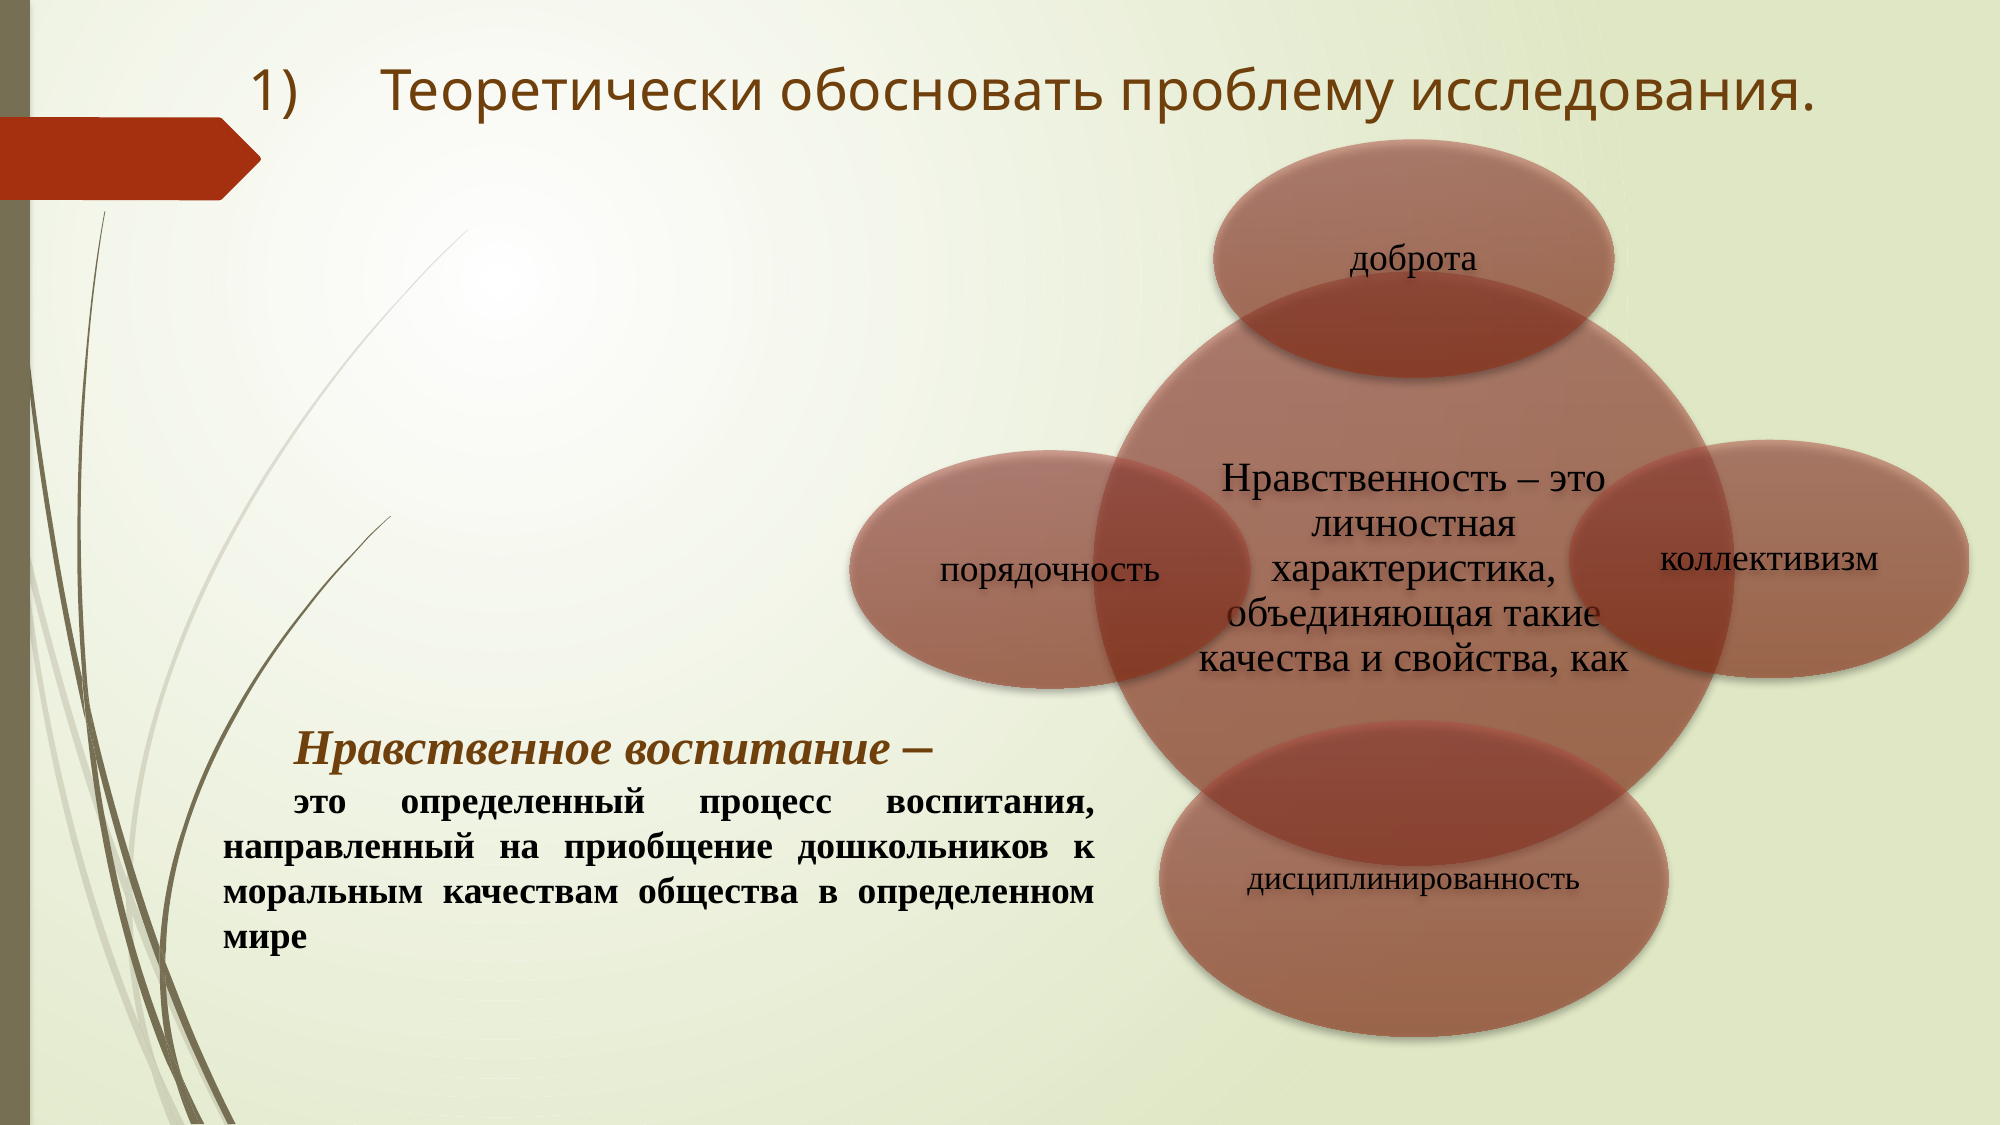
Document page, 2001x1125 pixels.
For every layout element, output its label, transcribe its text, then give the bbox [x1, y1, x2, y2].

title 1) Теоретически обосновать проблему исследования. [233, 46, 1909, 293]
text_box Нравственное воспитание – это определенный процесс воспитания, направленный на приобщение дошкольников к моральным качествам общества в определенном мире [208, 698, 572, 964]
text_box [576, 158, 2000, 1018]
